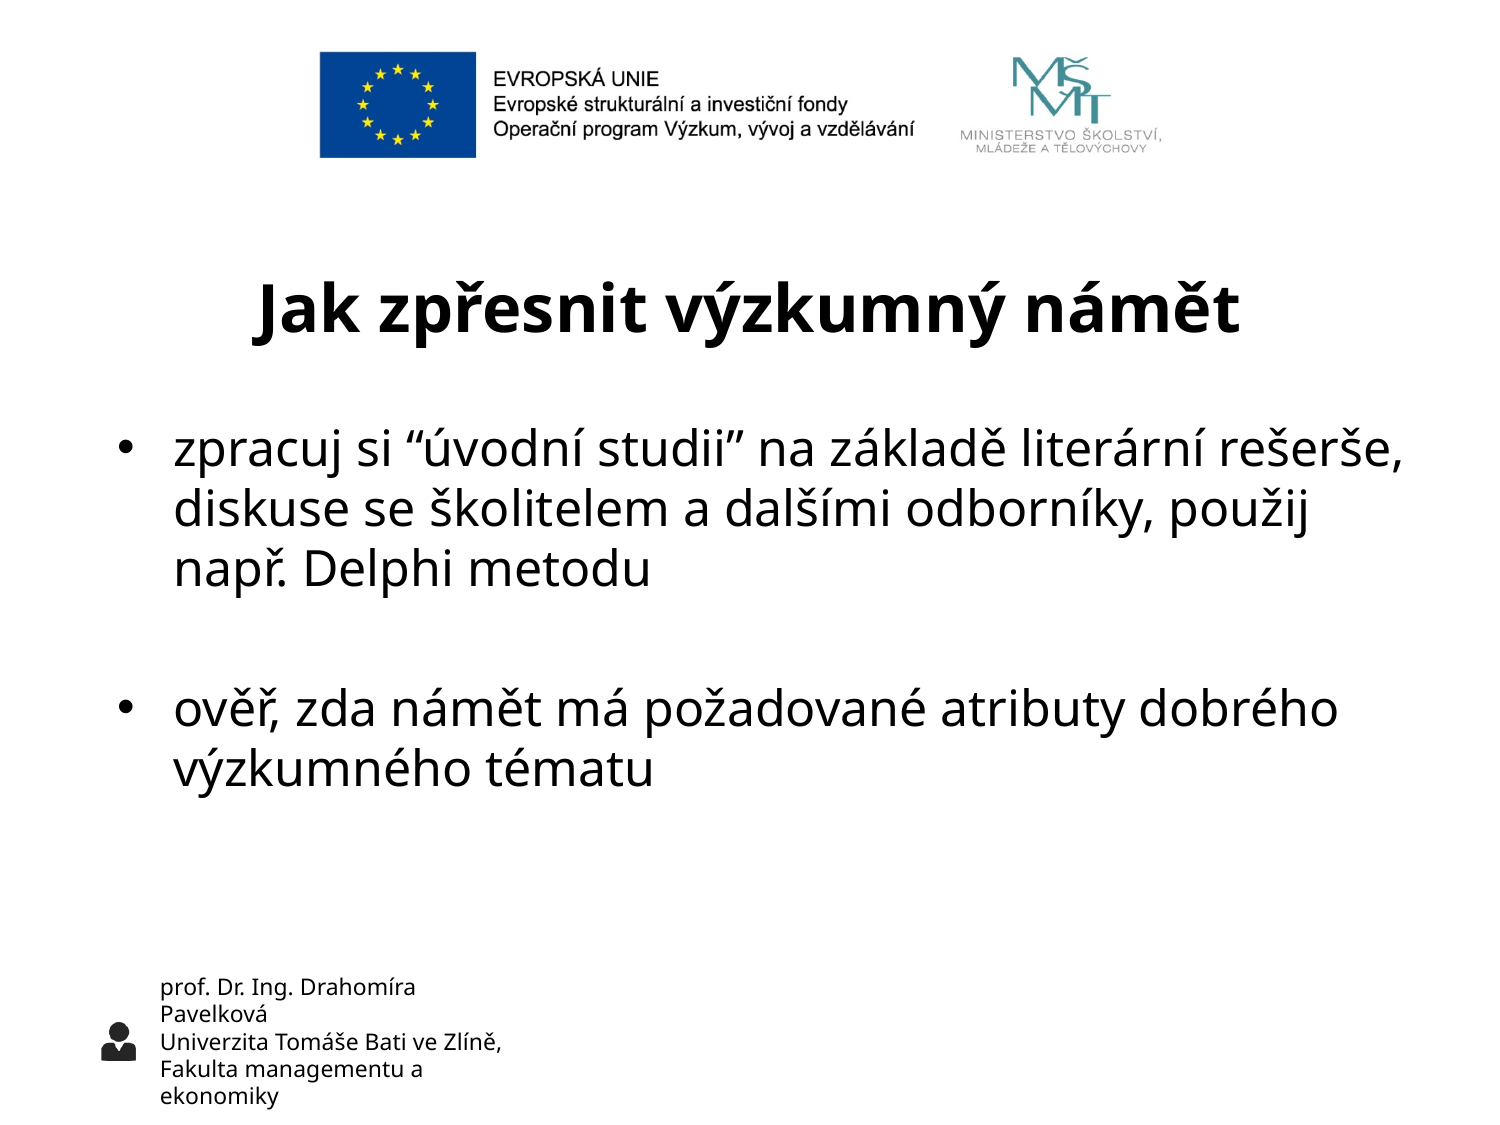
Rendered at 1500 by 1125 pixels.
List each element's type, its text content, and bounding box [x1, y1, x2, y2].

list zpracuj si “úvodní studii” na základě literární rešerše, diskuse se školitelem a dalšími odborníky, použij např. Delphi metodu ověř, zda námět má požadované atributy dobrého výzkumného tématu [101, 408, 1425, 1005]
picture [101, 1021, 136, 1062]
title Jak zpřesnit výzkumný námět [75, 219, 1425, 392]
picture [267, 0, 1213, 210]
footer prof. Dr. Ing. Drahomíra Pavelková Univerzita Tomáše Bati ve Zlíně, Fakulta managementu a ekonomiky [145, 999, 526, 1083]
